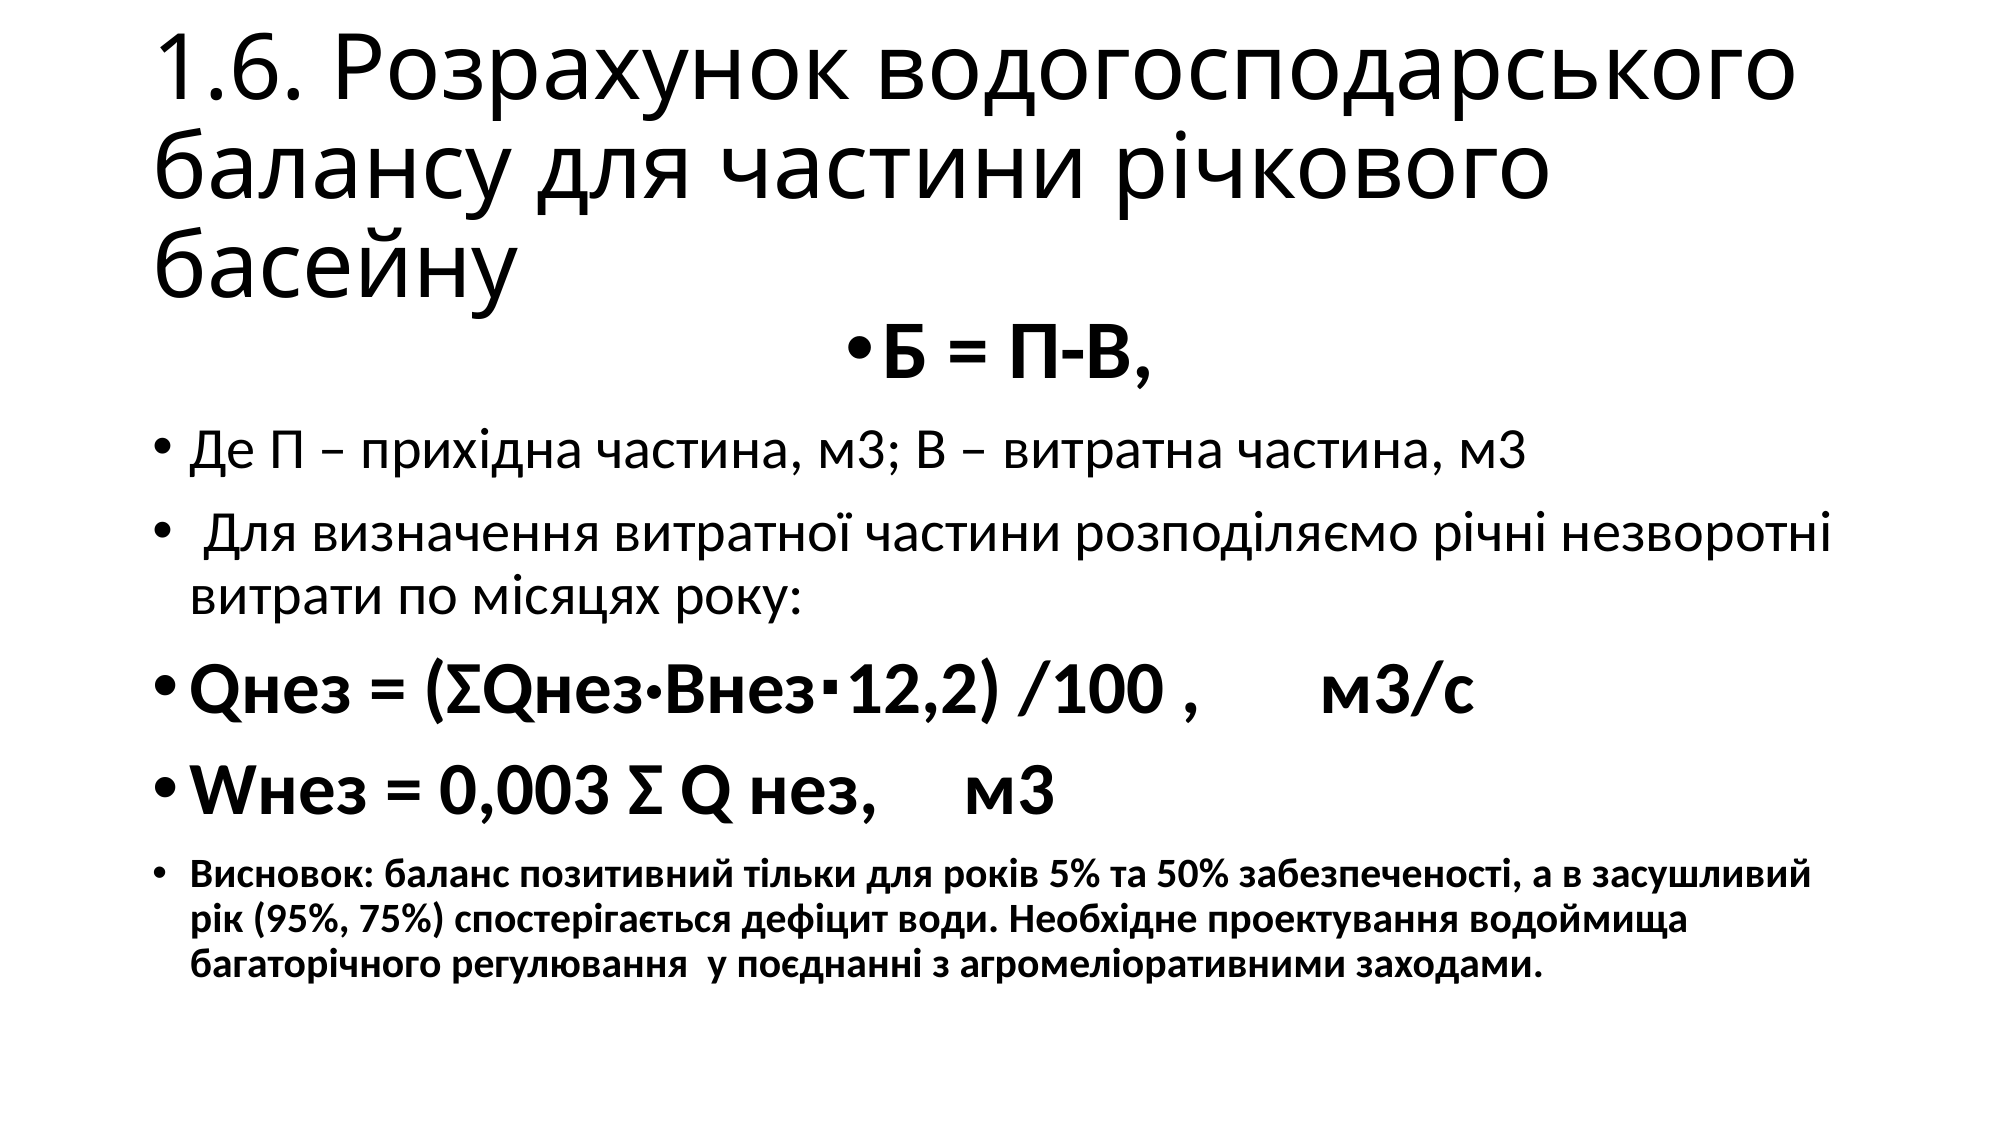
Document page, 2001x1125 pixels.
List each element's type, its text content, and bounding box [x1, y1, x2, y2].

list Б = П-В, Де П – прихідна частина, м3; В – витратна частина, м3 Для визначення витратної частини розподіляємо річні незворотні витрати по місяцях року: Qнез = (ΣQнез·Внез∙12,2) /100 , м3/с Wнез = 0,003 Σ Q нез, м3 Висновок: баланс позитивний тільки для років 5% та 50% забезпеченості, а в засушливий рік (95%, 75%) спостерігається дефіцит води. Необхідне проектування водоймища багаторічного регулювання у поєднанні з агромеліоративними заходами. [137, 299, 1863, 1014]
title 1.6. Розрахунок водогосподарського балансу для частини річкового басейну [137, 59, 1863, 278]
